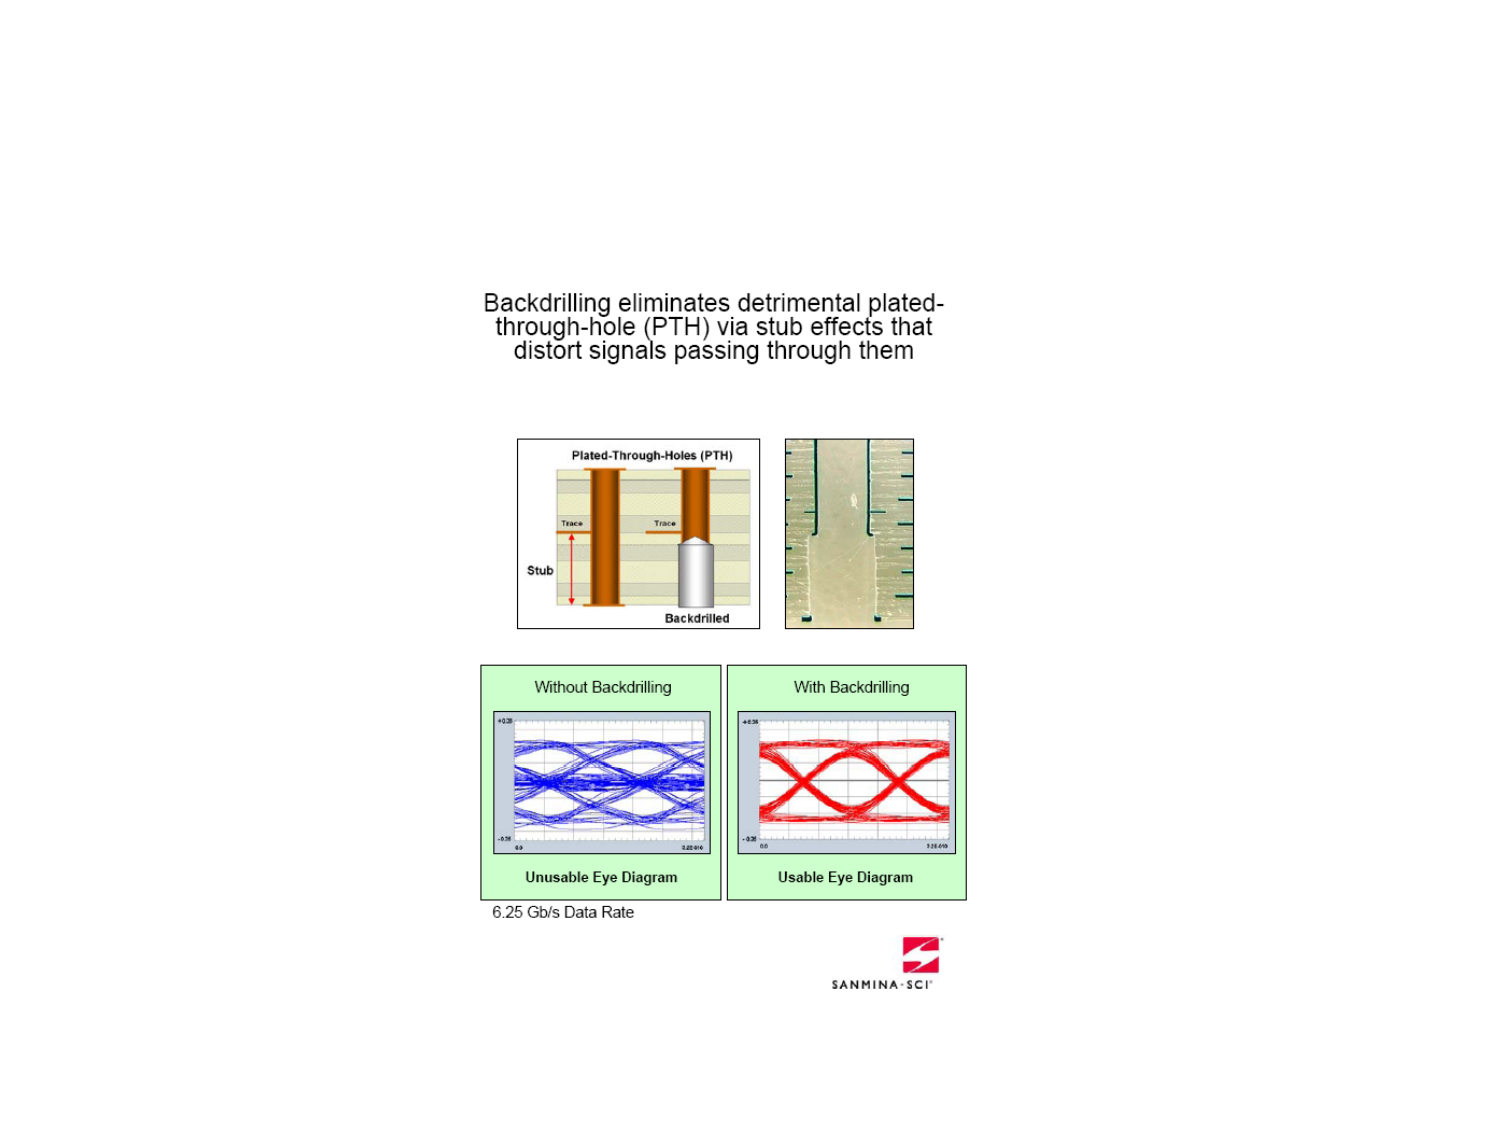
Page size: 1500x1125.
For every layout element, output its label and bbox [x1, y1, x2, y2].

list [459, 262, 1041, 1006]
